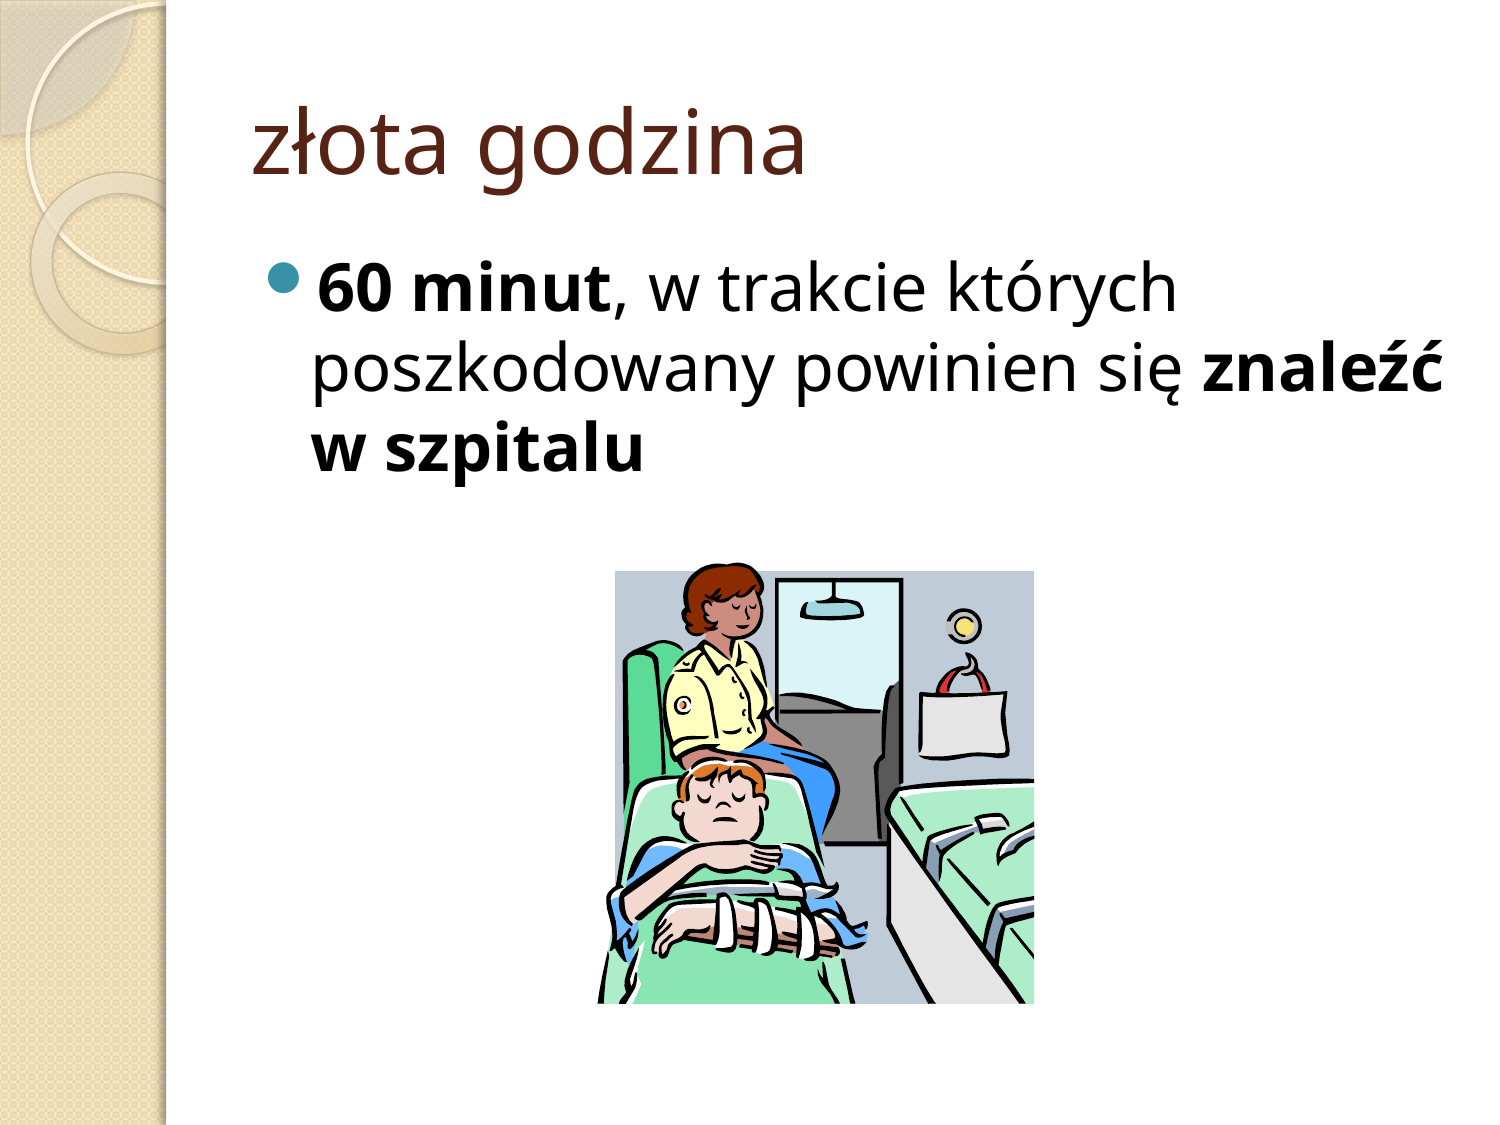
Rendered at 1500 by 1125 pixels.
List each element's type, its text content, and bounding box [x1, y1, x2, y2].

title złota godzina [235, 45, 1466, 233]
picture [597, 562, 1035, 1004]
list 60 minut, w trakcie których poszkodowany powinien się znaleźć w szpitalu [235, 237, 1466, 1025]
